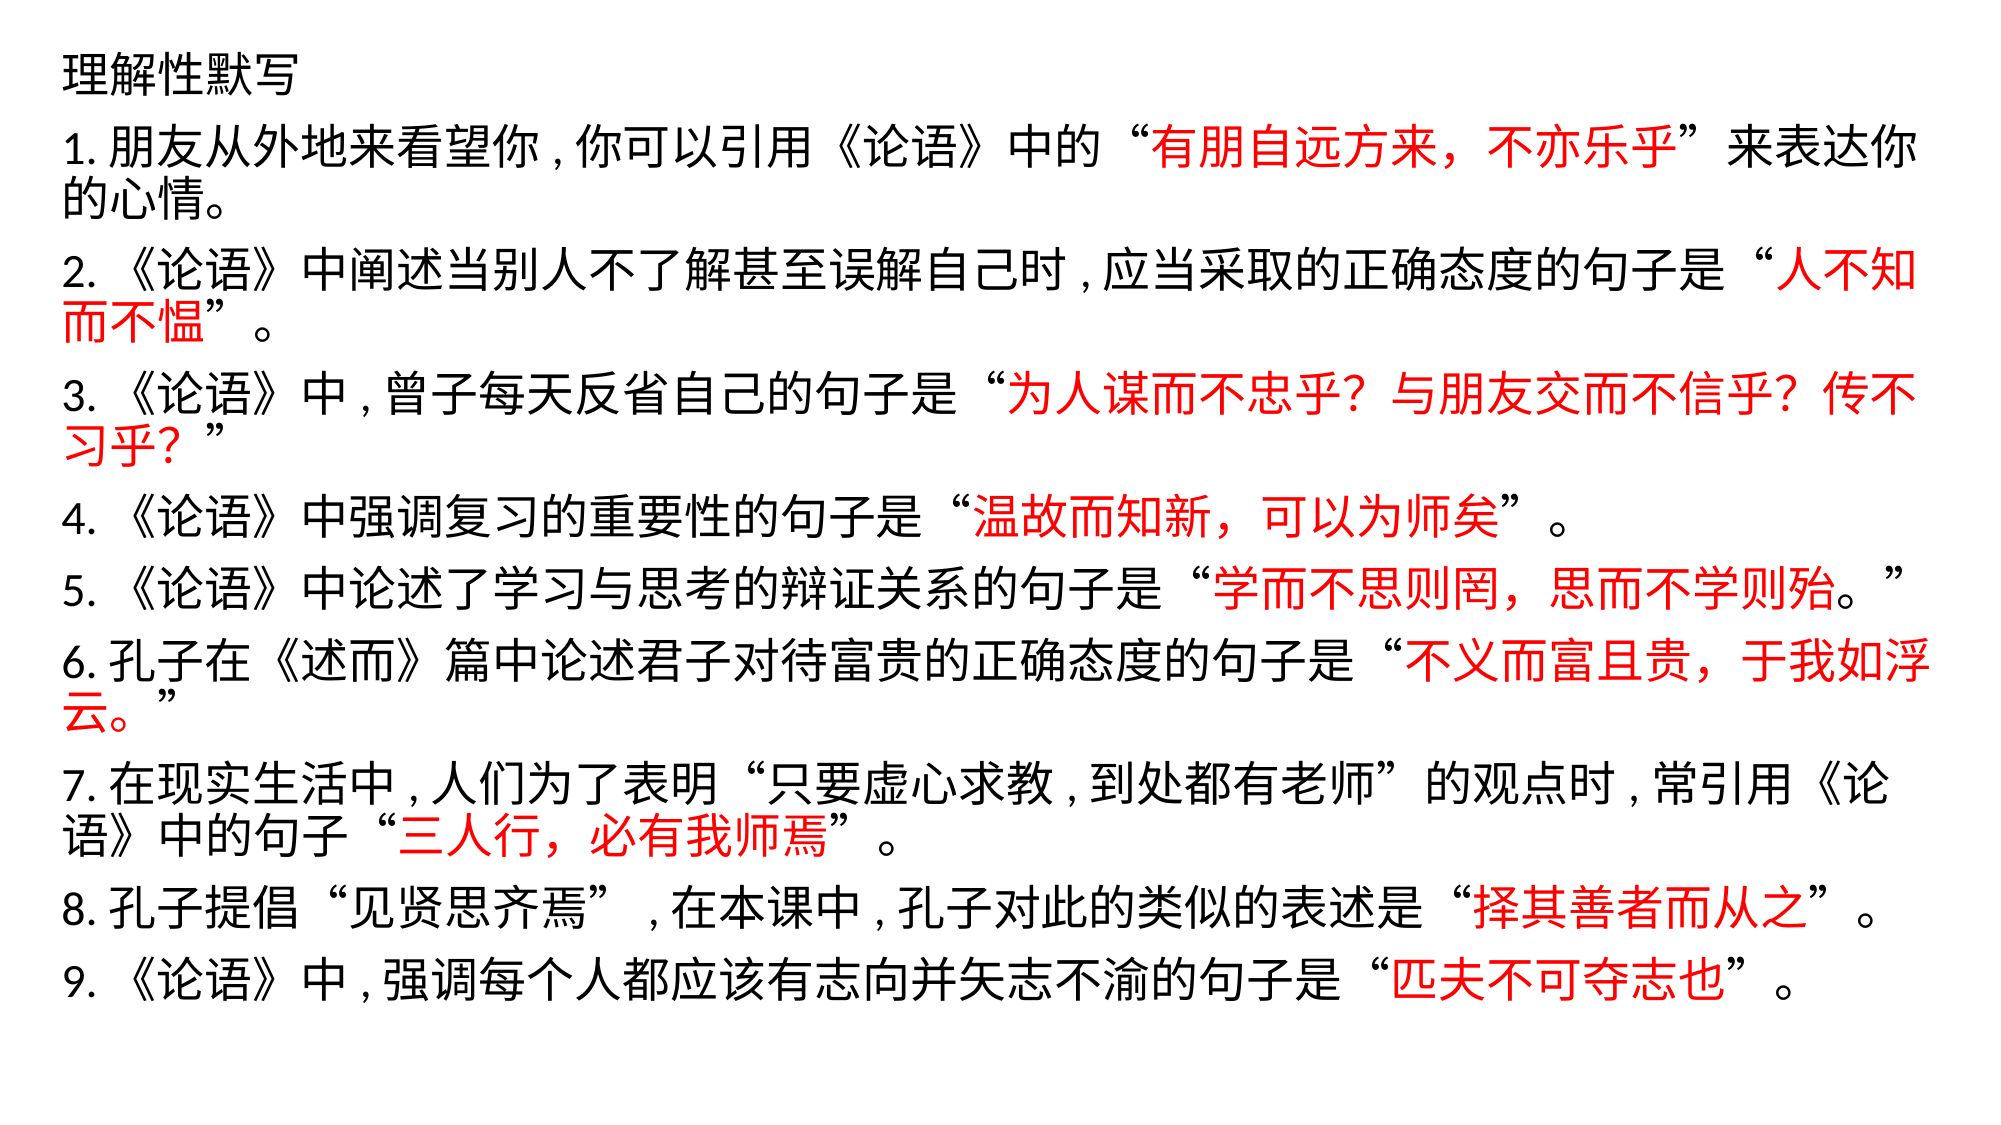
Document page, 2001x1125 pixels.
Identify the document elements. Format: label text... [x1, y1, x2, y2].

list 理解性默写 1.朋友从外地来看望你,你可以引用《论语》中的“有朋自远方来，不亦乐乎”来表达你的心情。 2.《论语》中阐述当别人不了解甚至误解自己时,应当采取的正确态度的句子是“人不知而不愠”。 3.《论语》中,曾子每天反省自己的句子是“为人谋而不忠乎？与朋友交而不信乎？传不习乎？” 4.《论语》中强调复习的重要性的句子是“温故而知新，可以为师矣”。 5.《论语》中论述了学习与思考的辩证关系的句子是“学而不思则罔，思而不学则殆。” 6.孔子在《述而》篇中论述君子对待富贵的正确态度的句子是“不义而富且贵，于我如浮云。” 7.在现实生活中,人们为了表明“只要虚心求教,到处都有老师”的观点时,常引用《论语》中的句子“三人行，必有我师焉”。 8.孔子提倡“见贤思齐焉”,在本课中,孔子对此的类似的表述是“择其善者而从之”。 9.《论语》中,强调每个人都应该有志向并矢志不渝的句子是“匹夫不可夺志也”。 [46, 43, 1952, 1075]
